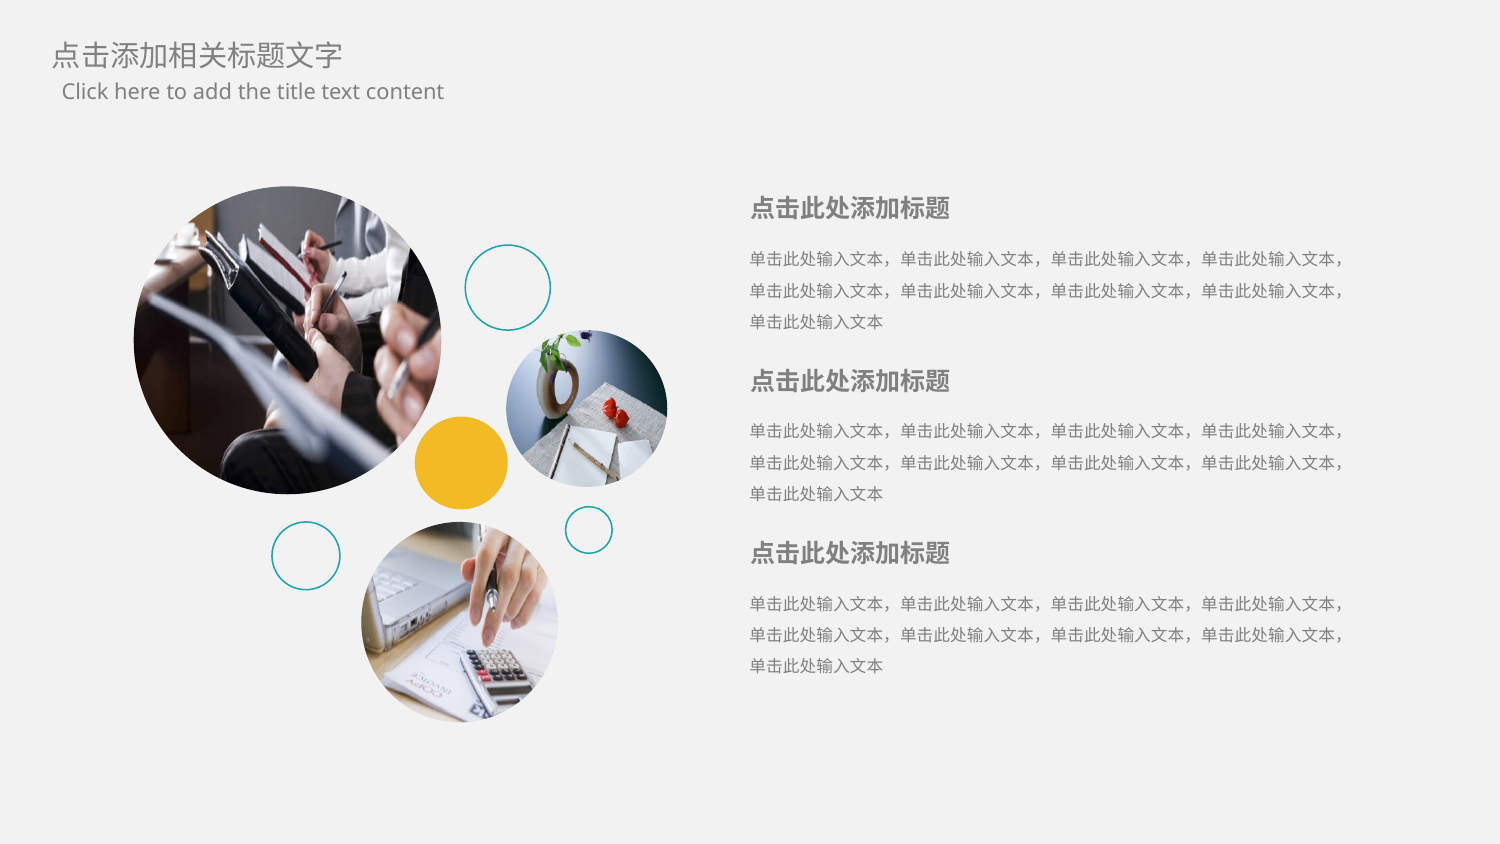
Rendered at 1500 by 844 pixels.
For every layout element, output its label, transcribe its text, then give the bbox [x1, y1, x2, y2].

text_box [412, 414, 510, 512]
text_box [133, 186, 442, 495]
text_box 点击此处添加标题 [739, 359, 962, 401]
text_box [269, 519, 343, 592]
text_box 单击此处输入文本，单击此处输入文本，单击此处输入文本，单击此处输入文本，单击此处输入文本，单击此处输入文本，单击此处输入文本，单击此处输入文本，单击此处输入文本 [738, 404, 1373, 510]
text_box 点击此处添加标题 [739, 187, 962, 229]
text_box 单击此处输入文本，单击此处输入文本，单击此处输入文本，单击此处输入文本，单击此处输入文本，单击此处输入文本，单击此处输入文本，单击此处输入文本，单击此处输入文本 [738, 232, 1373, 338]
text_box [563, 504, 615, 556]
text_box [361, 521, 558, 723]
text_box 单击此处输入文本，单击此处输入文本，单击此处输入文本，单击此处输入文本，单击此处输入文本，单击此处输入文本，单击此处输入文本，单击此处输入文本，单击此处输入文本 [738, 576, 1373, 682]
text_box 点击此处添加标题 [739, 531, 962, 574]
text_box [506, 330, 668, 487]
text_box [463, 242, 553, 333]
